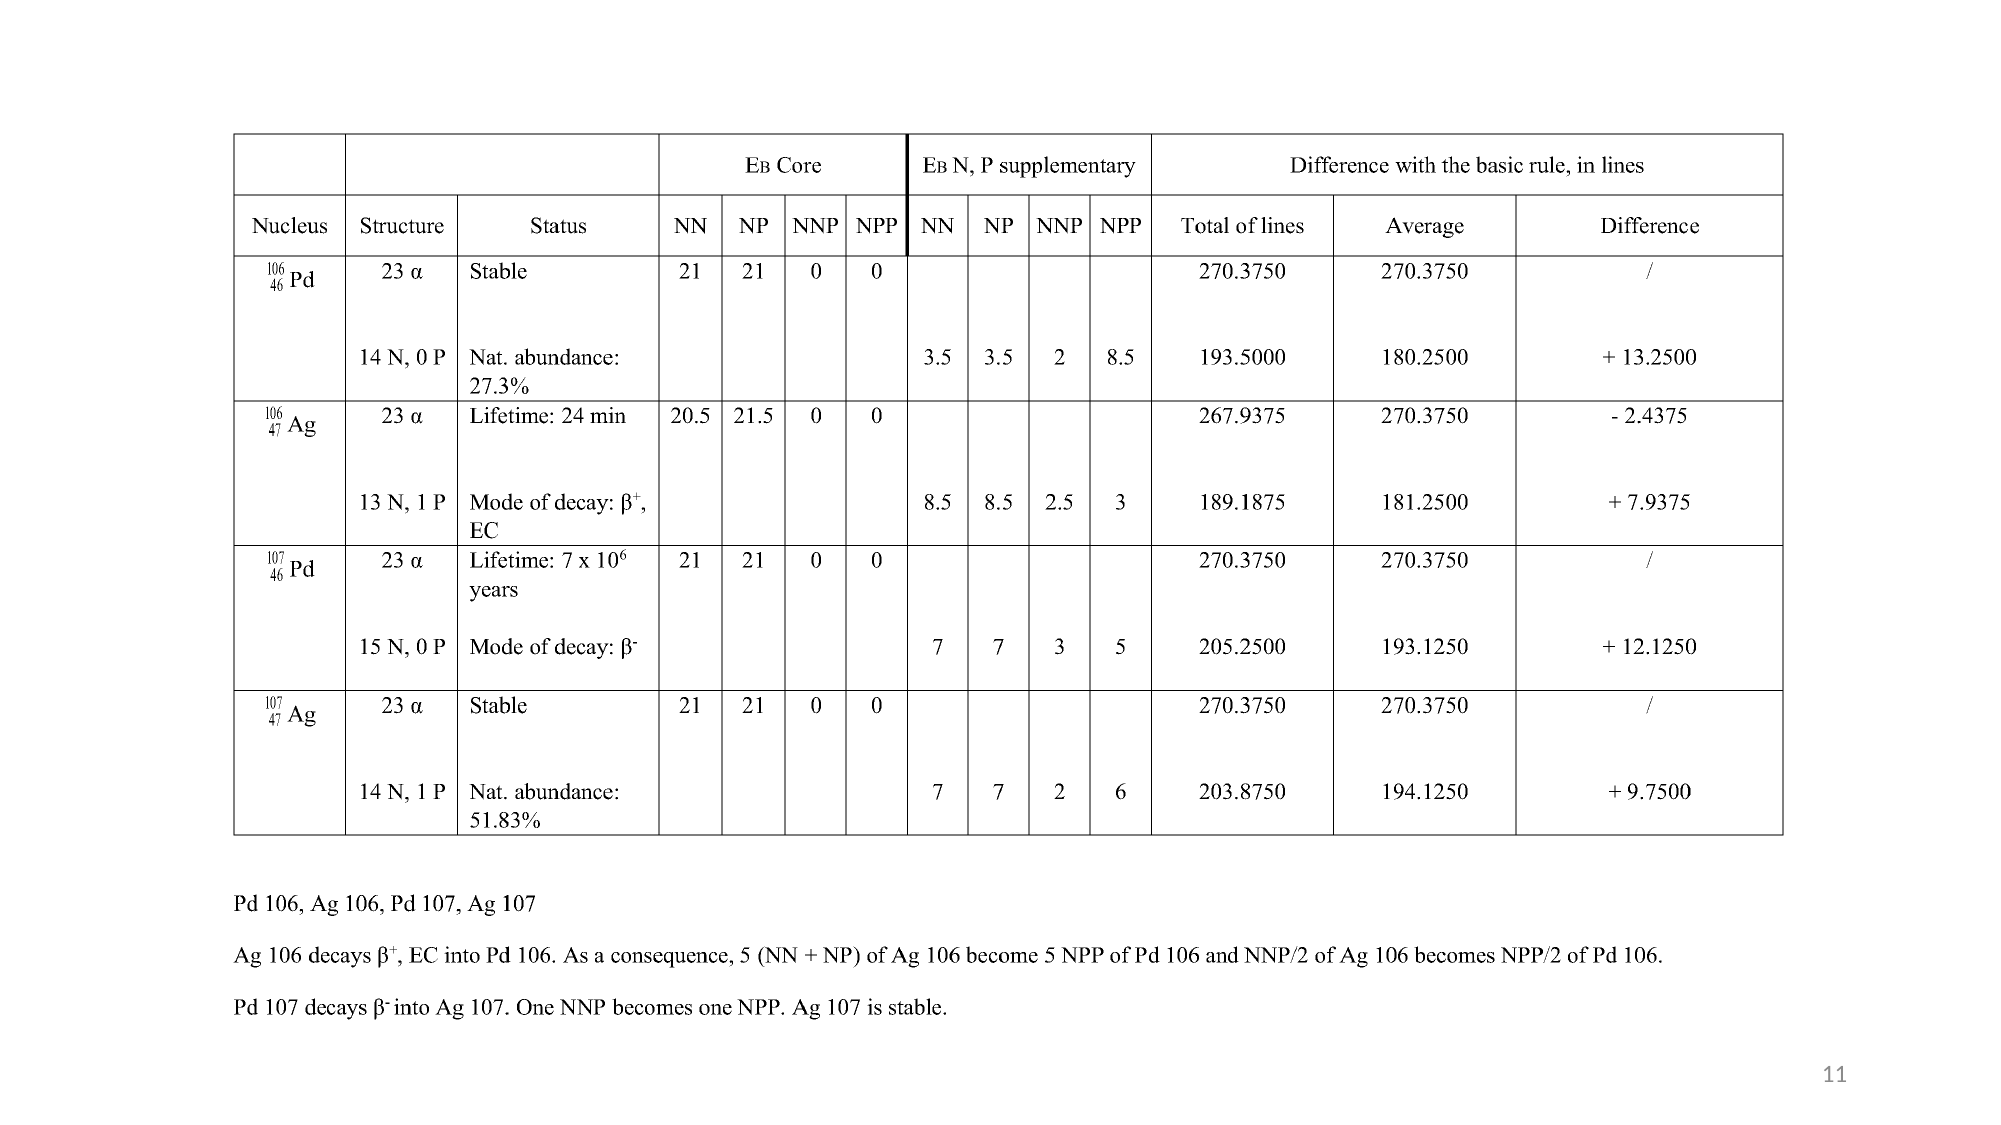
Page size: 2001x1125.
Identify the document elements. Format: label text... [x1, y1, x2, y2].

slide_number 11 [1412, 1053, 1863, 1103]
picture [114, 72, 1886, 1053]
